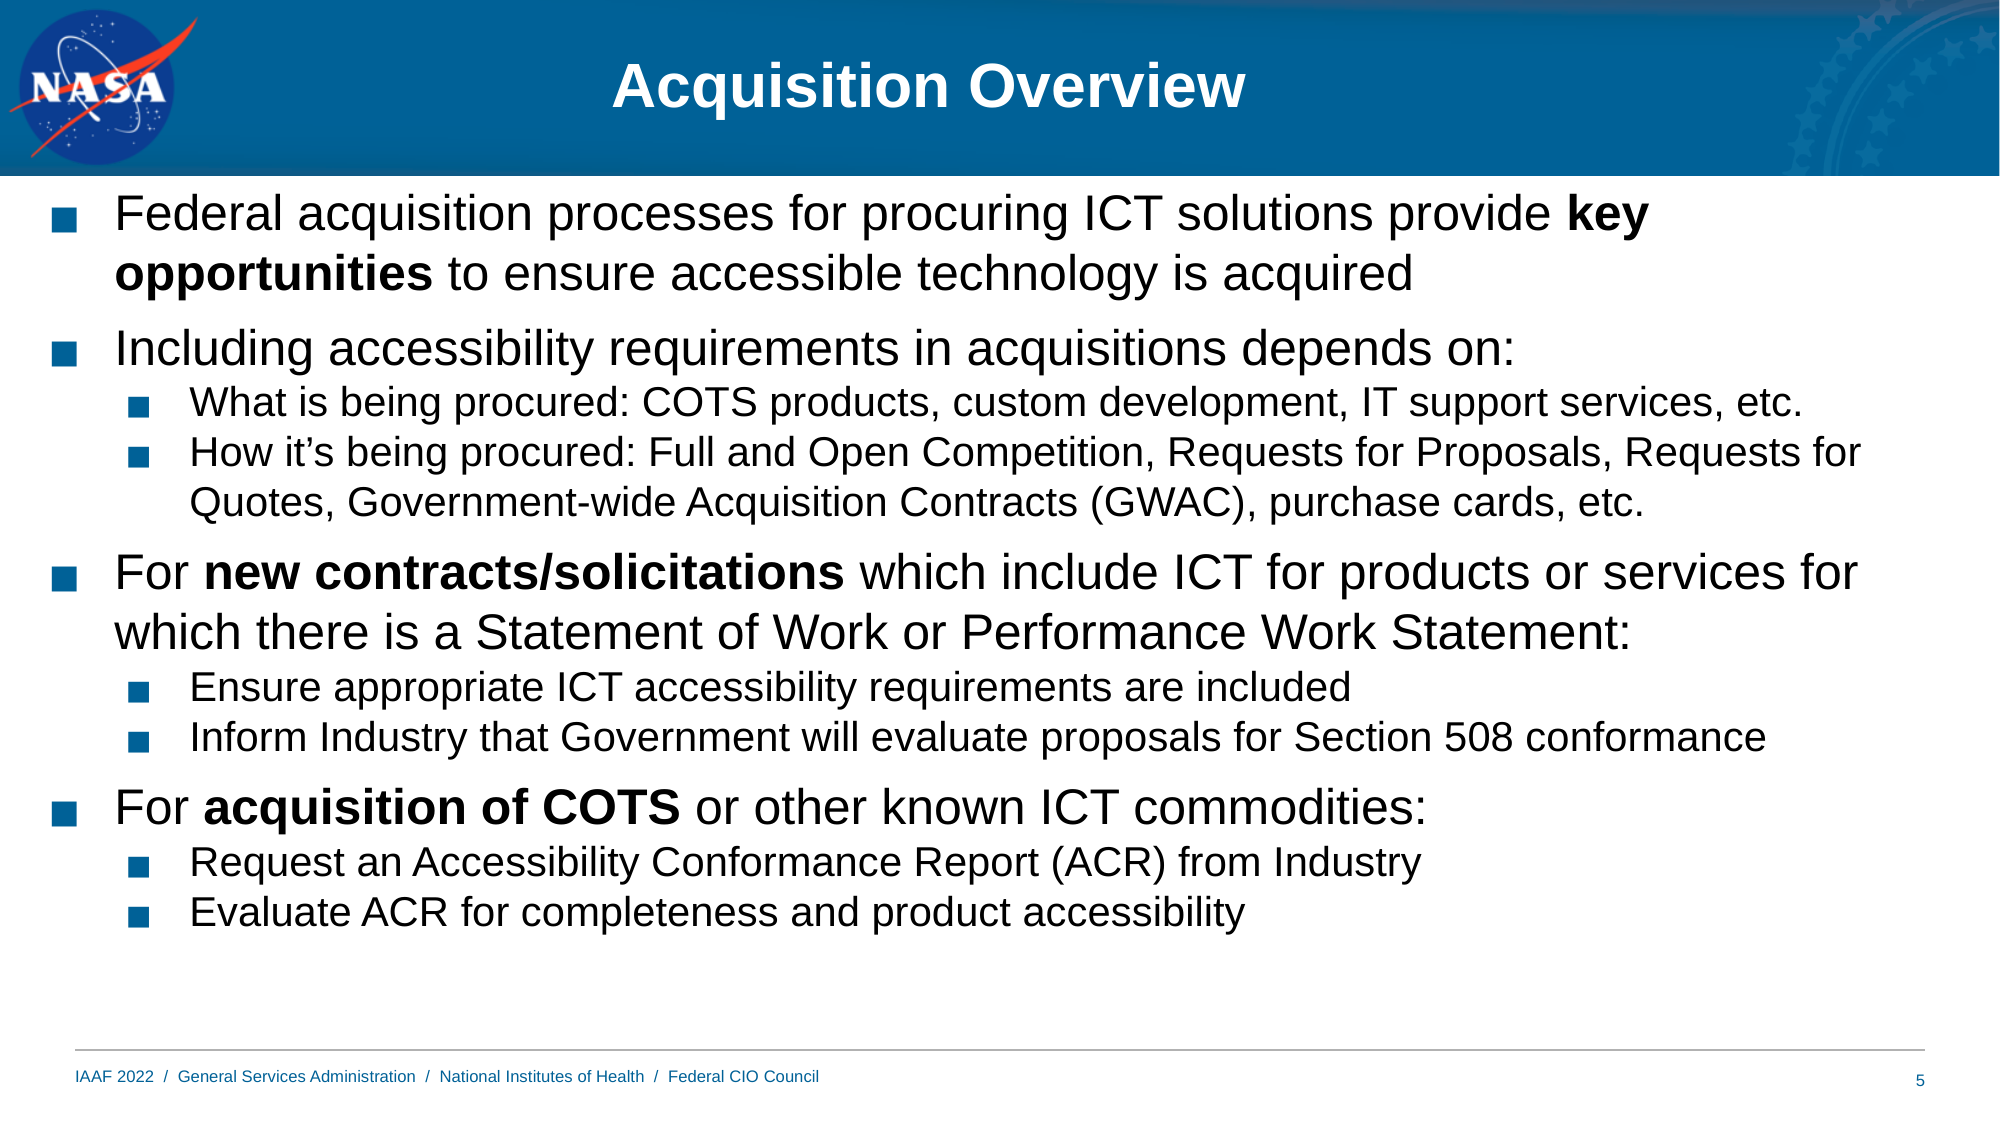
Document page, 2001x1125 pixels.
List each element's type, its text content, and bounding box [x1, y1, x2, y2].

list Federal acquisition processes for procuring ICT solutions provide key opportunities to ensure accessible technology is acquired Including accessibility requirements in acquisitions depends on: What is being procured: COTS products, custom development, IT support services, etc. How it’s being procured: Full and Open Competition, Requests for Proposals, Requests for Quotes, Government-wide Acquisition Contracts (GWAC), purchase cards, etc. For new contracts/solicitations which include ICT for products or services for which there is a Statement of Work or Performance Work Statement: Ensure appropriate ICT accessibility requirements are included Inform Industry that Government will evaluate proposals for Section 508 conformance For acquisition of COTS or other known ICT commodities: Request an Accessibility Conformance Report (ACR) from Industry Evaluate ACR for completeness and product accessibility [24, 172, 1925, 1065]
picture [0, 0, 2000, 186]
slide_number 5 [1880, 1065, 1925, 1095]
title Acquisition Overview [75, 45, 1800, 121]
